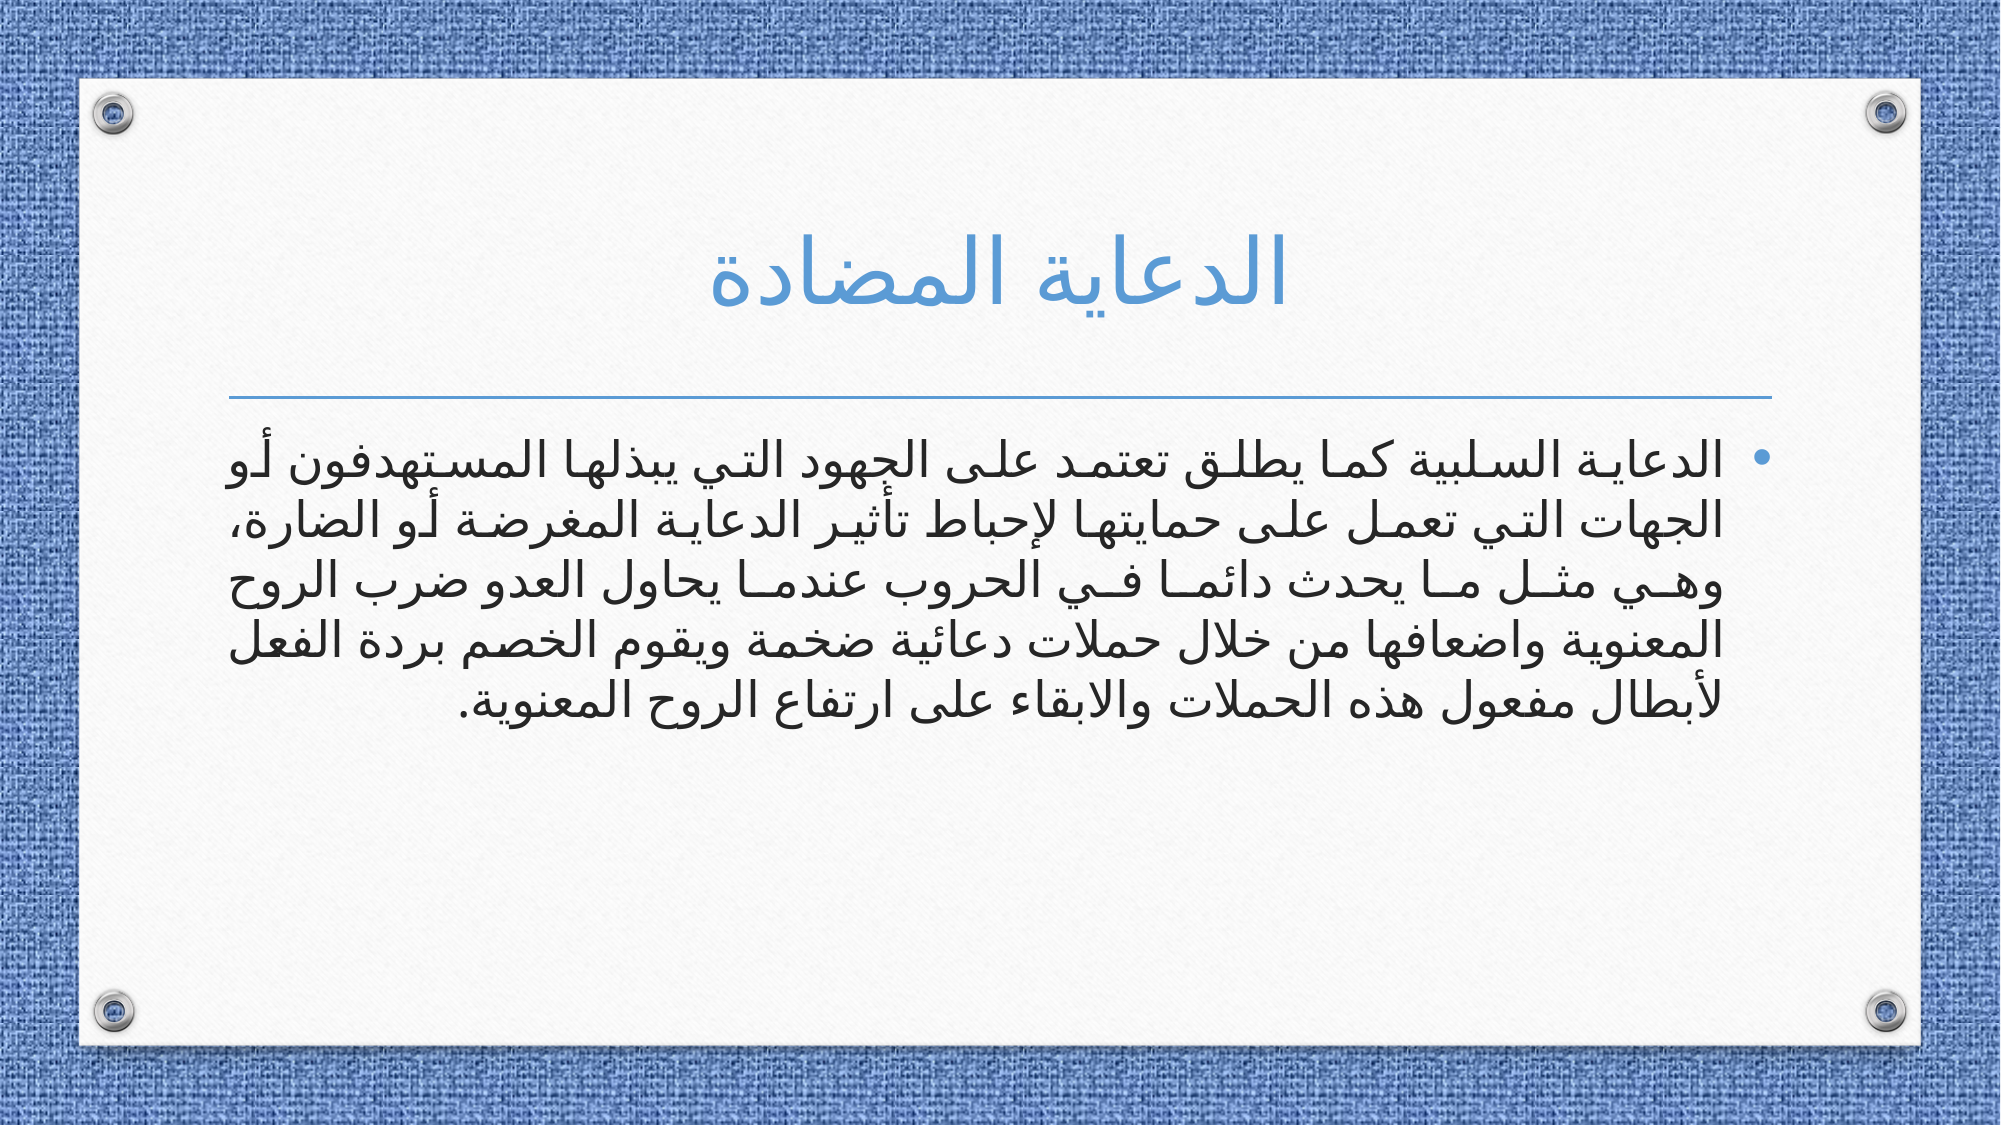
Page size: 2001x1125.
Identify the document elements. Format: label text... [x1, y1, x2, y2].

picture [0, 0, 2001, 1125]
title الدعاية المضادة [212, 161, 1788, 375]
list الدعاية السلبية كما يطلق تعتمد على الجهود التي يبذلها المستهدفون أو الجهات التي تعمل على حمايتها لإحباط تأثير الدعاية المغرضة أو الضارة، وهي مثل ما يحدث دائما في الحروب عندما يحاول العدو ضرب الروح المعنوية واضعافها من خلال حملات دعائية ضخمة ويقوم الخصم بردة الفعل لأبطال مفعول هذه الحملات والابقاء على ارتفاع الروح المعنوية. [212, 419, 1788, 964]
